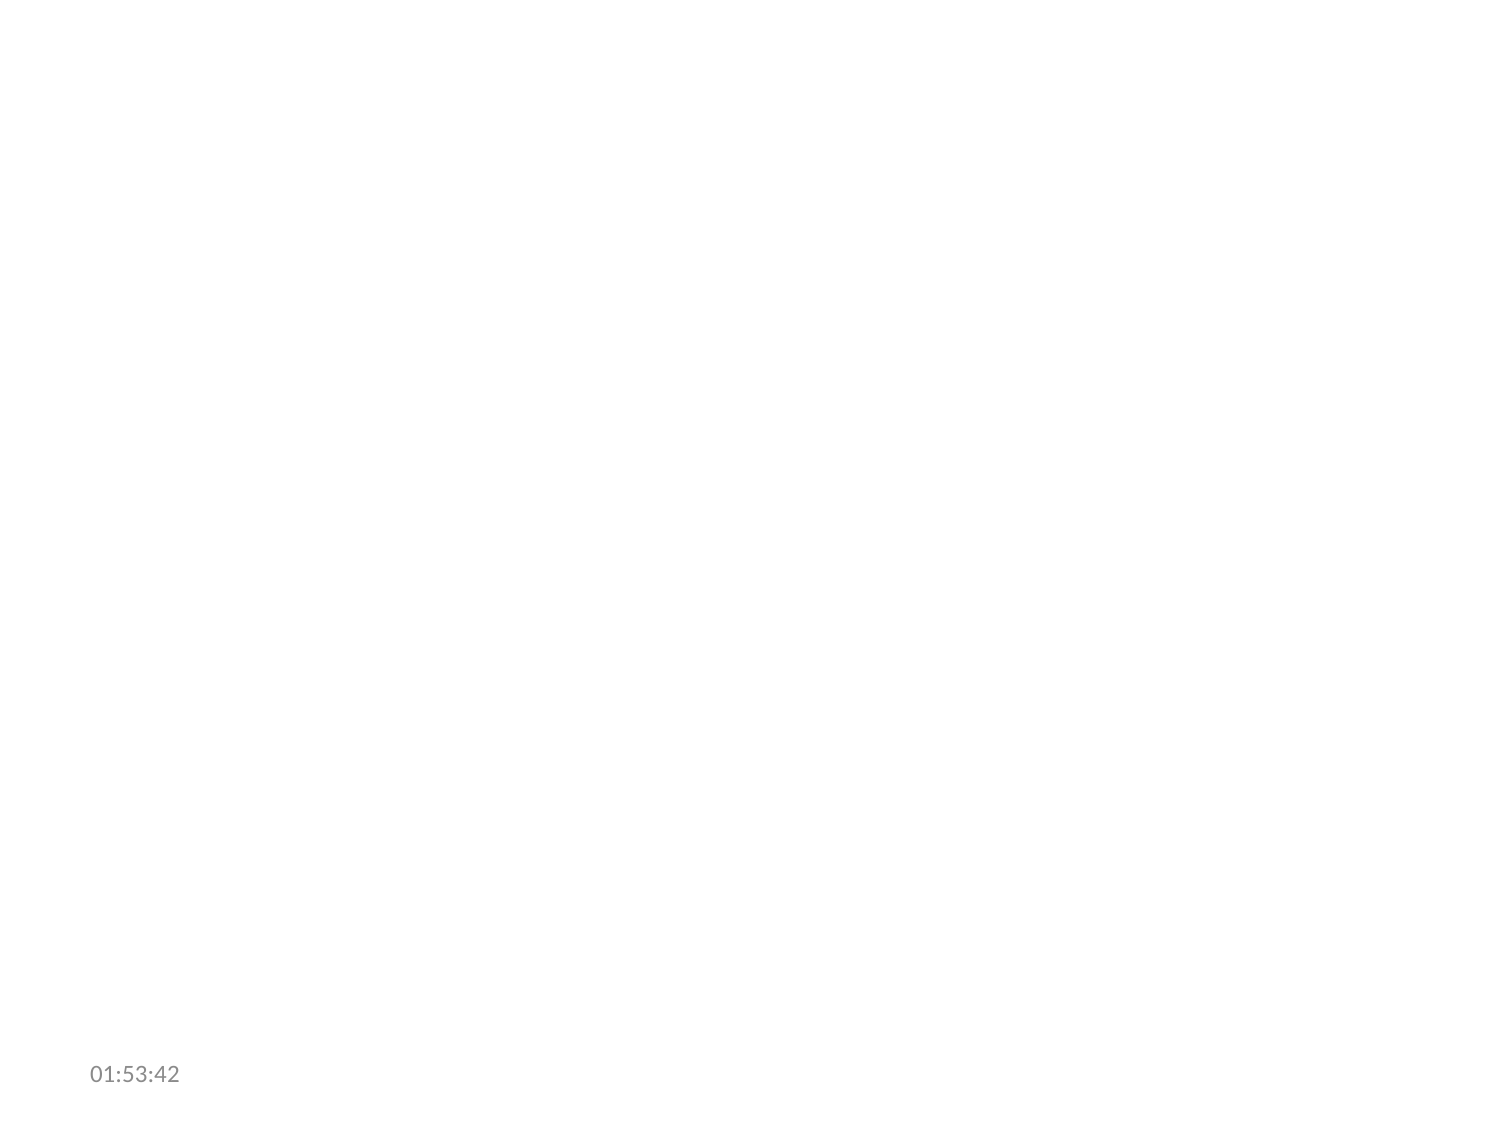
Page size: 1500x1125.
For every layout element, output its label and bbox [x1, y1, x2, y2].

slide_number [75, 1042, 425, 1103]
